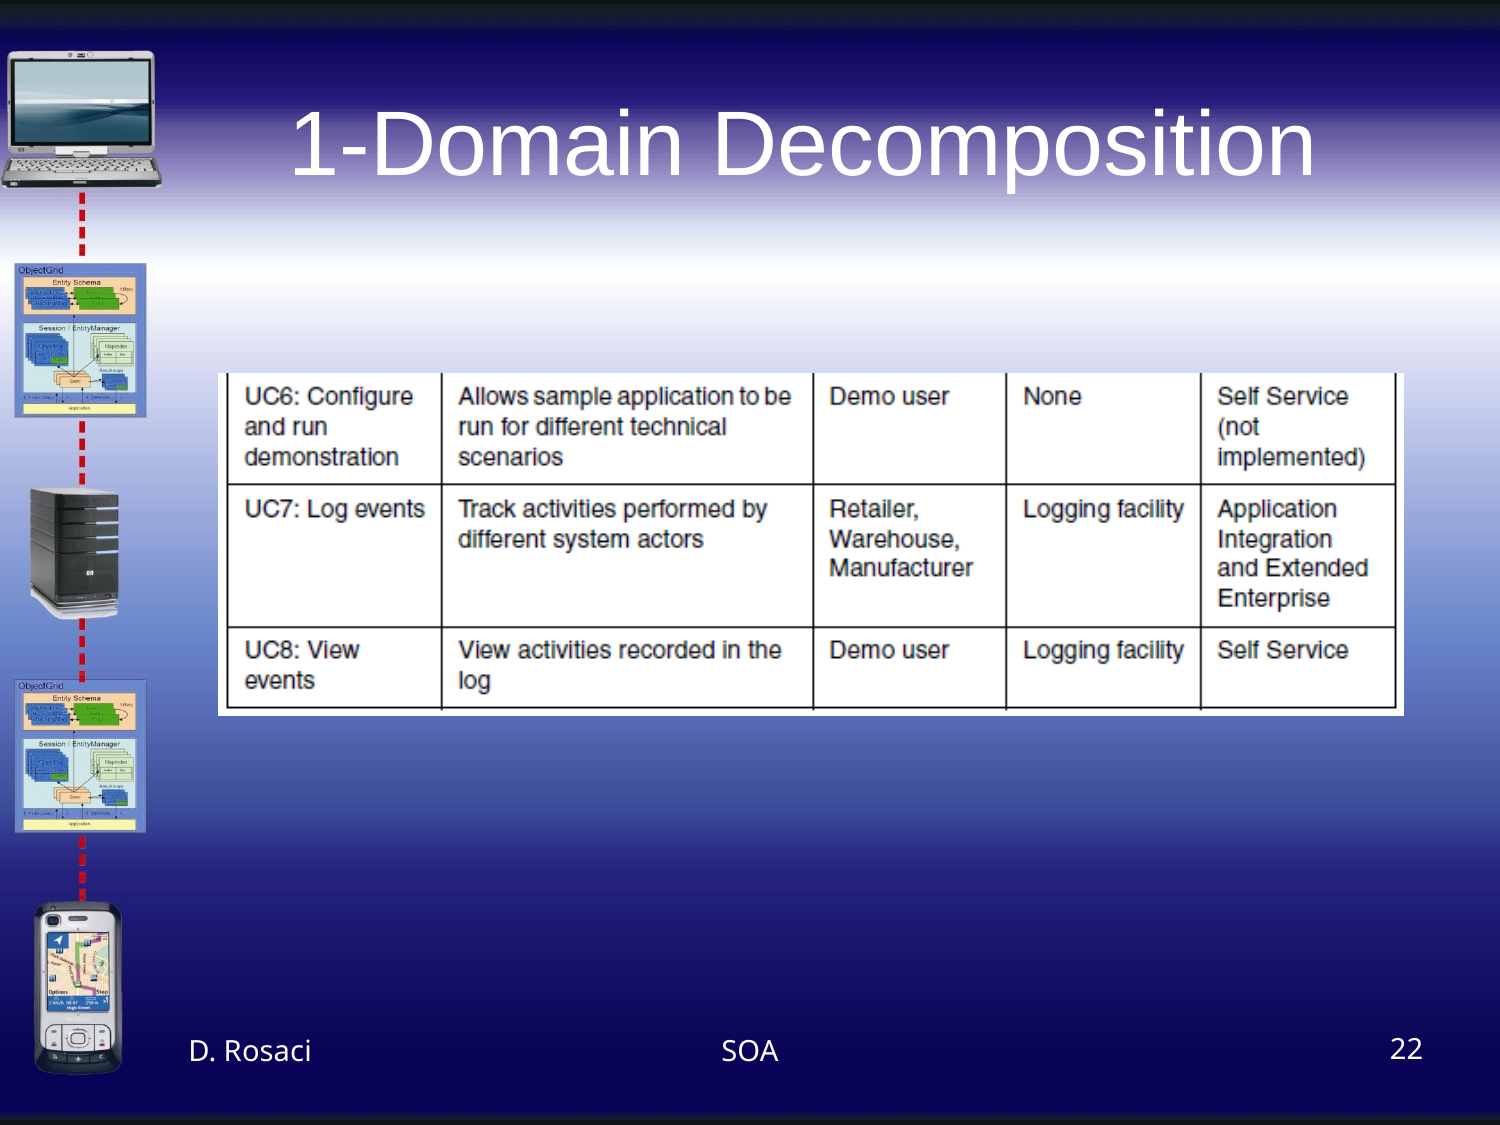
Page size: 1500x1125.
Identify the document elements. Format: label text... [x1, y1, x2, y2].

footer SOA [512, 1024, 988, 1103]
title 1-Domain Decomposition [182, 44, 1426, 233]
picture [0, 0, 1500, 1125]
slide_number D. Rosaci [74, 1024, 426, 1103]
